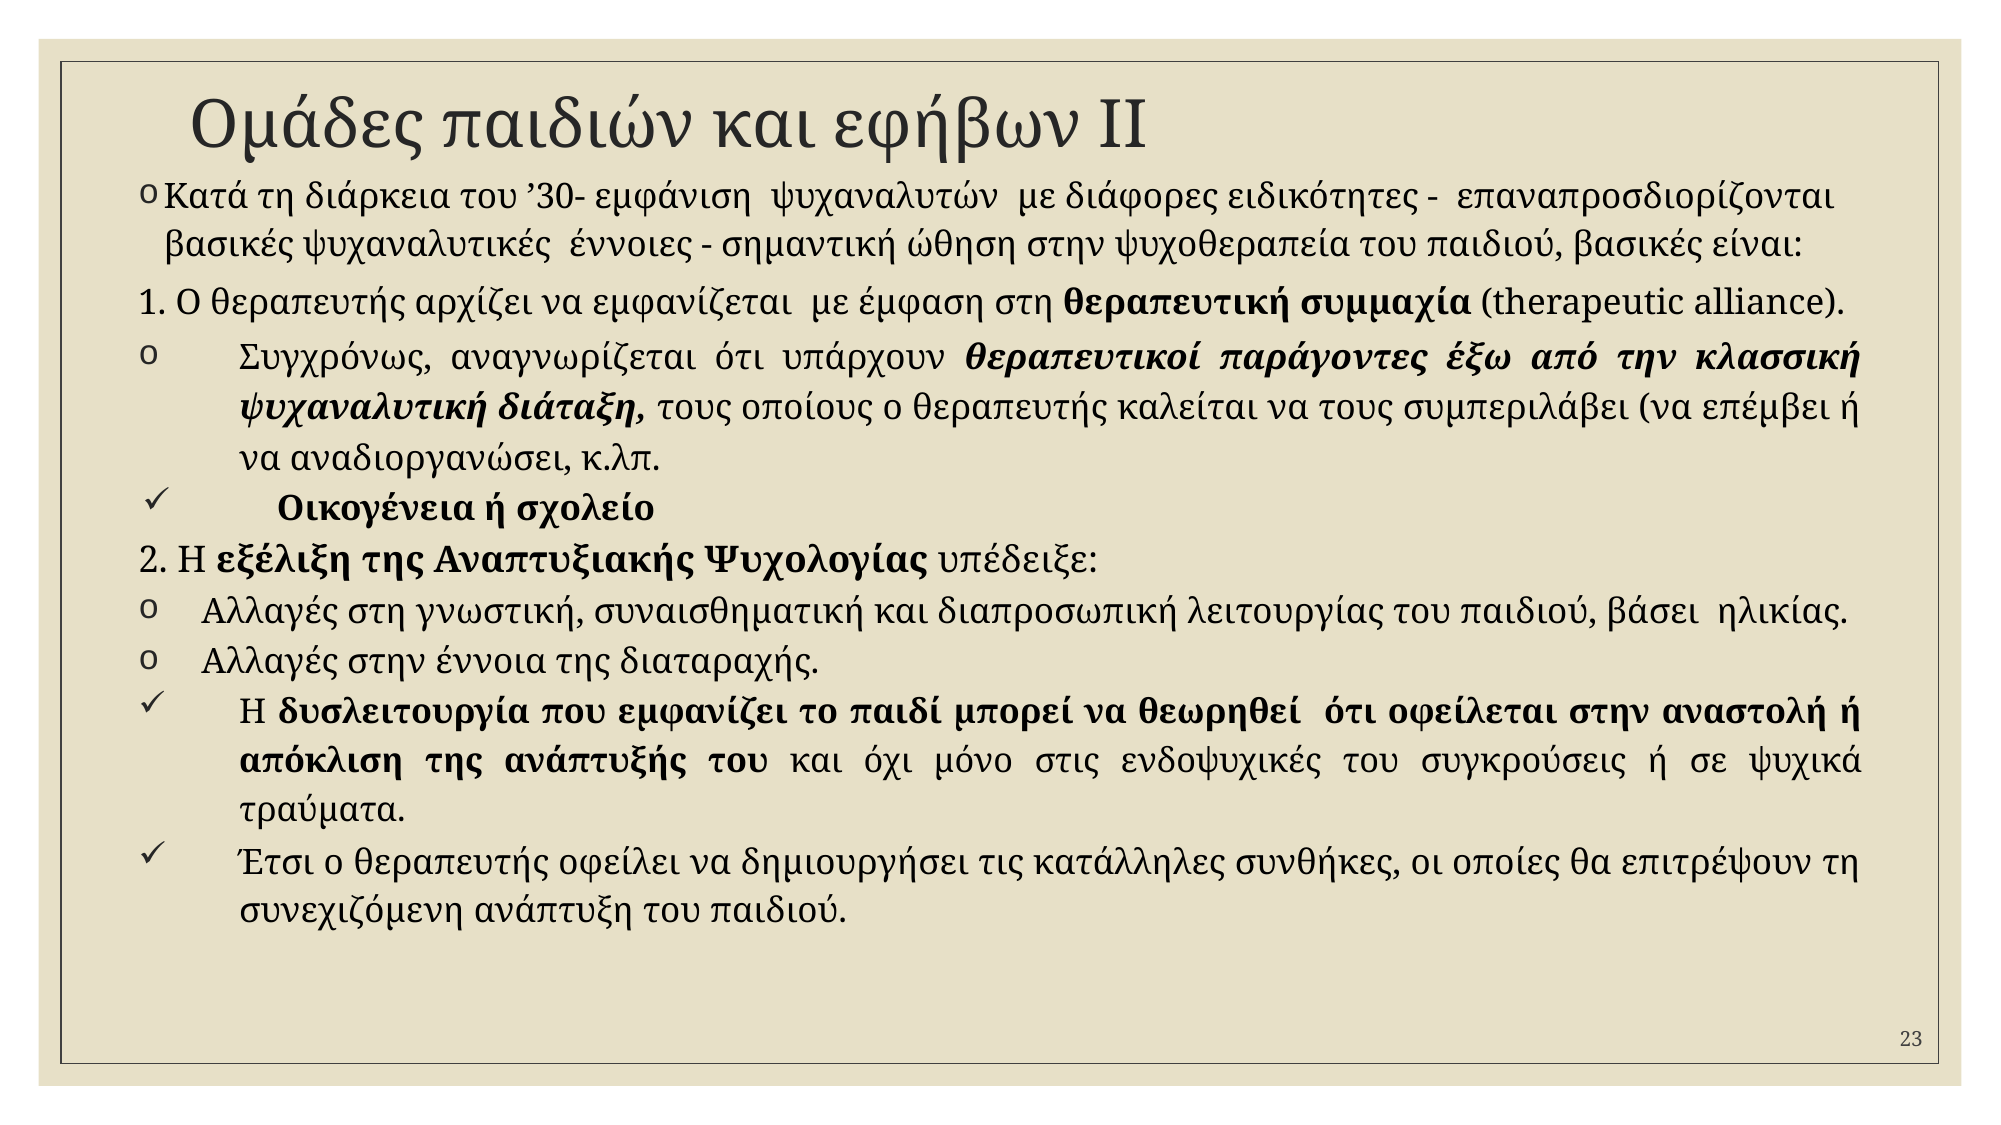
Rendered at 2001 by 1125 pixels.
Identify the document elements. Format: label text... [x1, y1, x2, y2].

title Ομάδες παιδιών και εφήβων ΙΙ [174, 63, 1825, 159]
slide_number 23 [1697, 1019, 1938, 1062]
list Κατά τη διάρκεια του ’30- εμφάνιση ψυχαναλυτών με διάφορες ειδικότητες - επαναπροσδιορίζονται βασικές ψυχαναλυτικές έννοιες - σημαντική ώθηση στην ψυχοθεραπεία του παιδιού, βασικές είναι: 1. Ο θεραπευτής αρχίζει να εμφανίζεται με έμφαση στη θεραπευτική συμμαχία (therapeutic alliance). Συγχρόνως, αναγνωρίζεται ότι υπάρχουν θεραπευτικοί παράγοντες έξω από την κλασσική ψυχαναλυτική διάταξη, τους οποίους ο θεραπευτής καλείται να τους συμπεριλάβει (να επέμβει ή να αναδιοργανώσει, κ.λπ. Οικογένεια ή σχολείο 2. Η εξέλιξη της Αναπτυξιακής Ψυχολογίας υπέδειξε: Αλλαγές στη γνωστική, συναισθηματική και διαπροσωπική λειτουργίας του παιδιού, βάσει ηλικίας. Αλλαγές στην έννοια της διαταραχής. Η δυσλειτουργία που εμφανίζει το παιδί μπορεί να θεωρηθεί ότι οφείλεται στην αναστολή ή απόκλιση της ανάπτυξής του και όχι μόνο στις ενδοψυχικές του συγκρούσεις ή σε ψυχικά τραύματα. Έτσι ο θεραπευτής οφείλει να δημιουργήσει τις κατάλληλες συνθήκες, οι οποίες θα επιτρέψουν τη συνεχιζόμενη ανάπτυξη του παιδιού. [123, 159, 1877, 1048]
